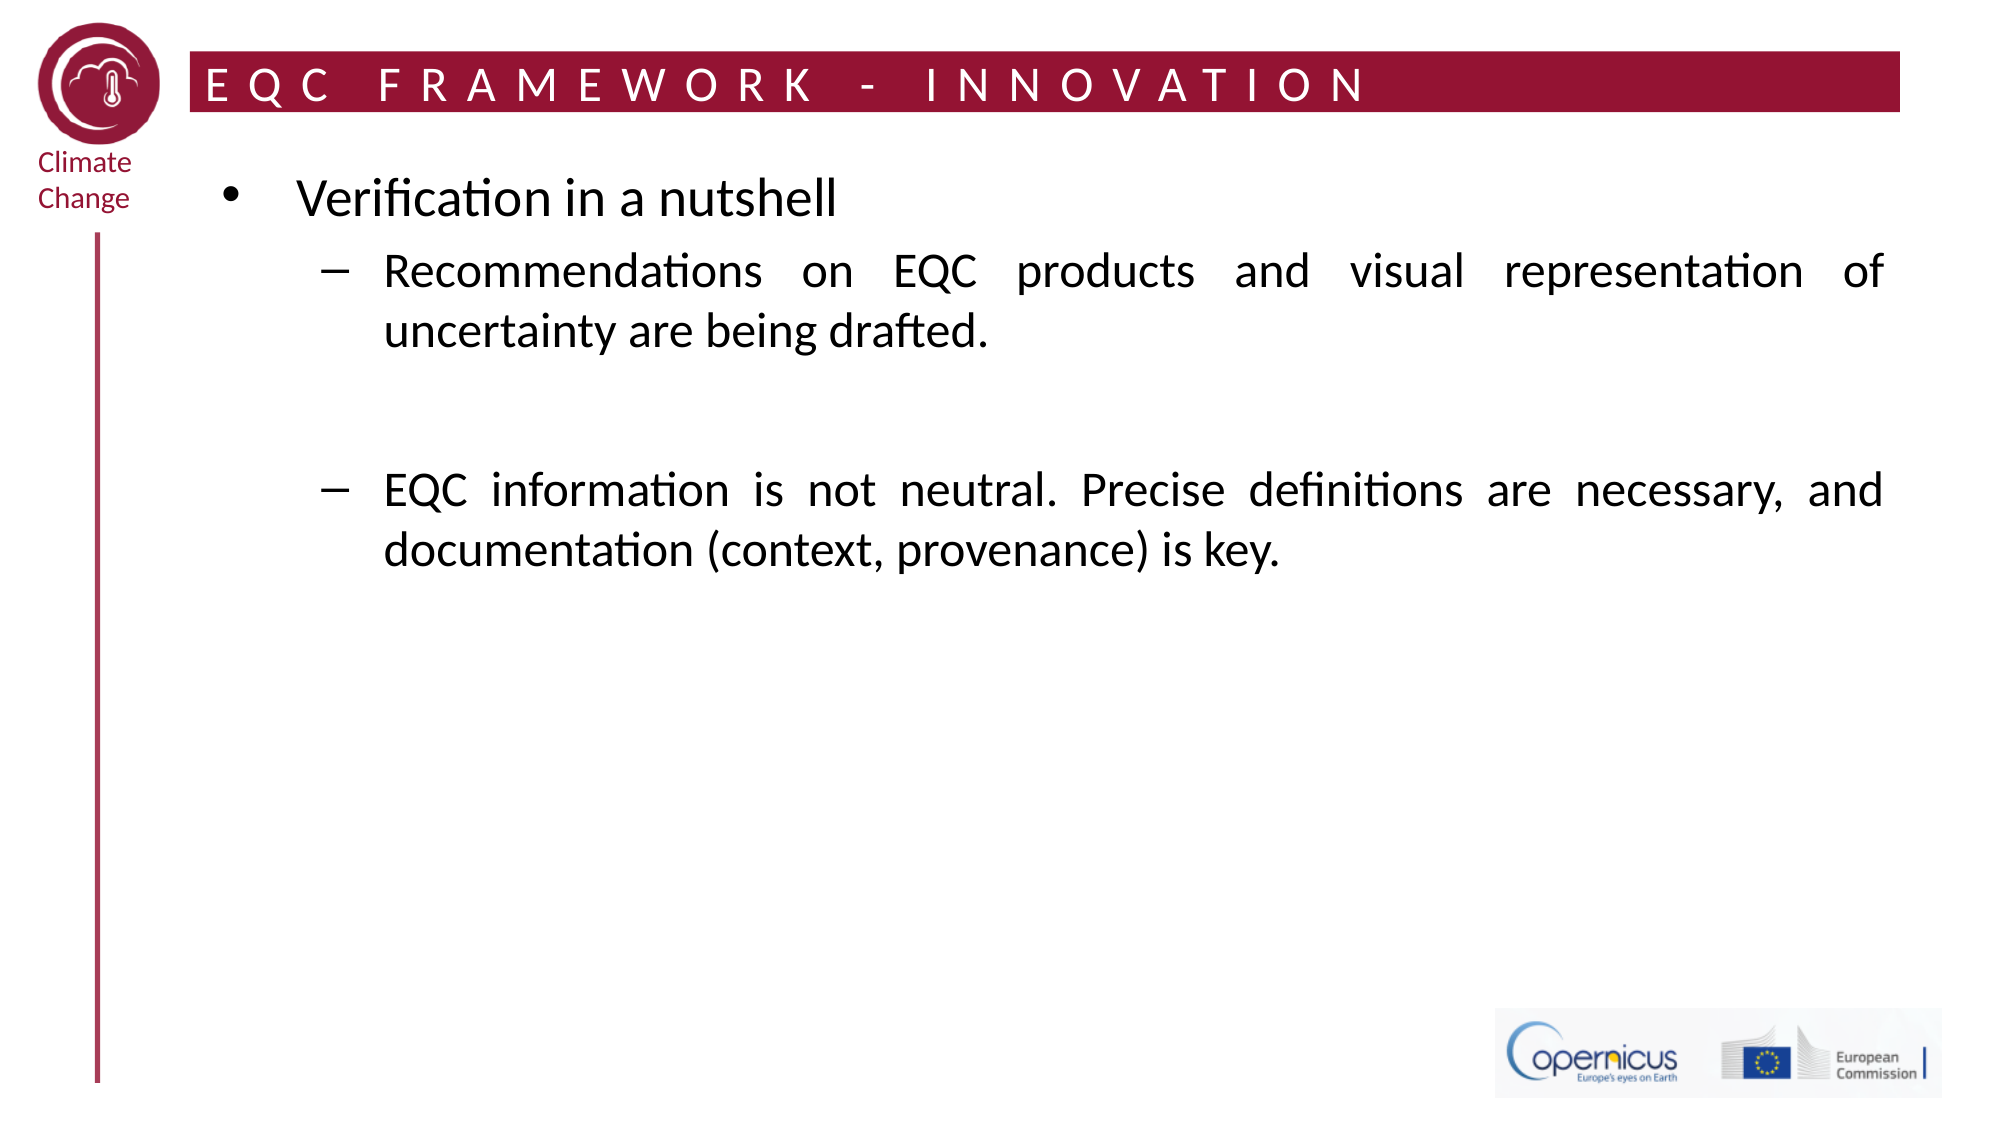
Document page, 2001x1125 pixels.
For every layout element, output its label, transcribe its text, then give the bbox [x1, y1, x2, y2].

title EQC FRAMEWORK - INNOVATION [189, 51, 1900, 113]
picture [25, 4, 171, 155]
list Verification in a nutshell Recommendations on EQC products and visual representation of uncertainty are being drafted. EQC information is not neutral. Precise definitions are necessary, and documentation (context, provenance) is key. [206, 153, 1900, 1125]
picture [1900, 1008, 1942, 1098]
